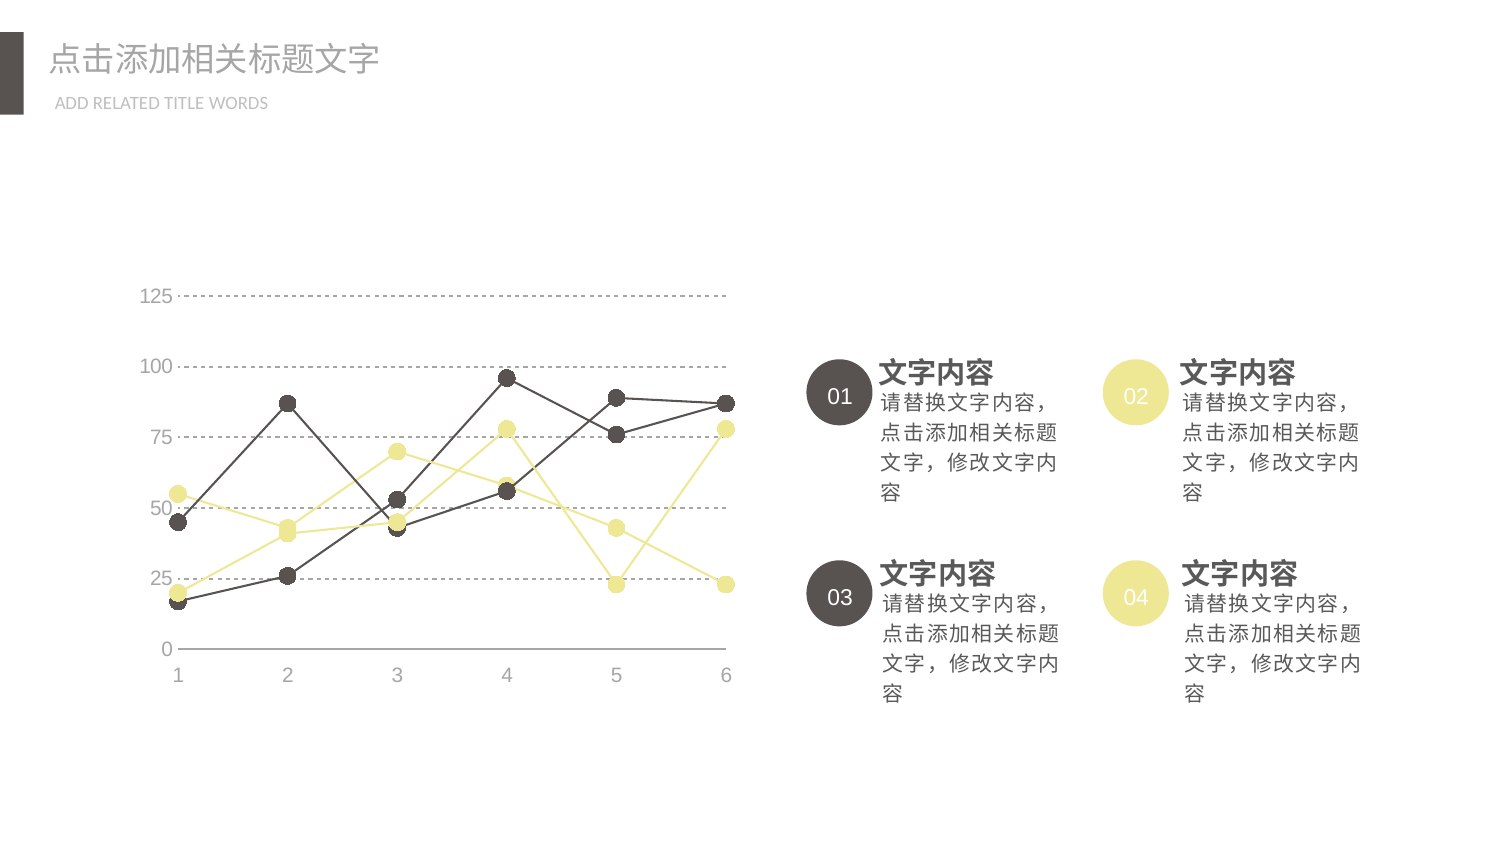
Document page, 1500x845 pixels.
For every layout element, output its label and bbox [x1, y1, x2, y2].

text_box [806, 547, 1060, 708]
text_box [1102, 346, 1360, 507]
text_box [1102, 547, 1362, 708]
chart [134, 273, 740, 688]
text_box [806, 346, 1058, 507]
